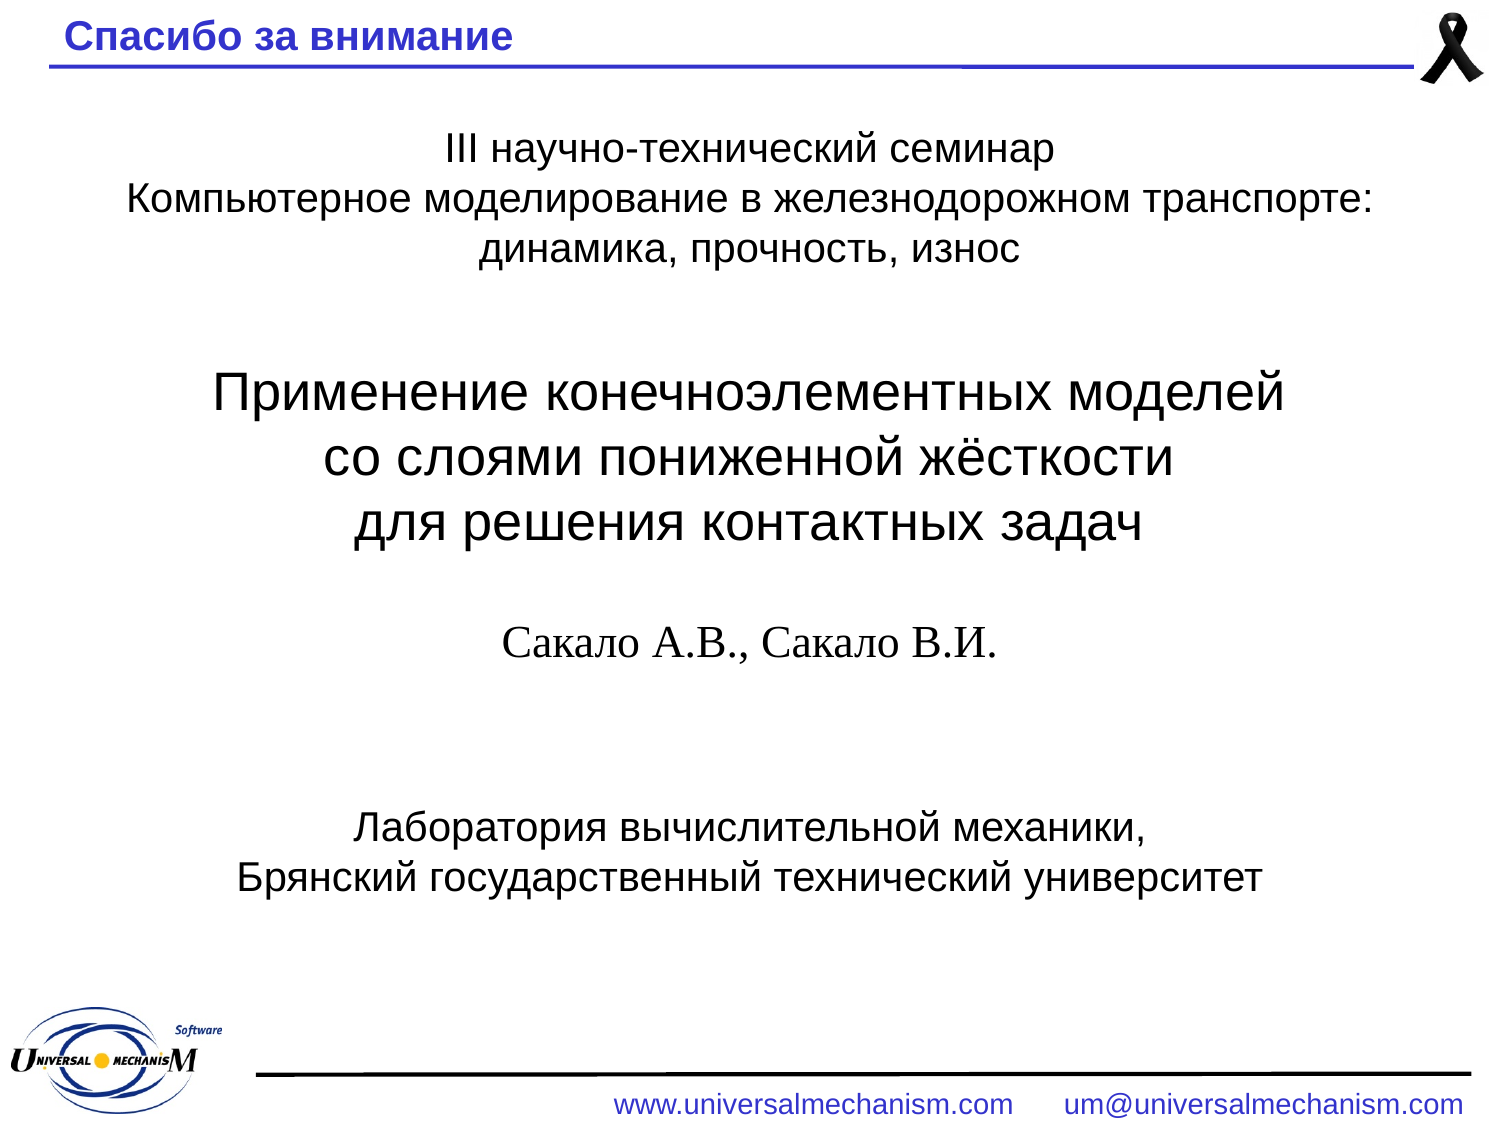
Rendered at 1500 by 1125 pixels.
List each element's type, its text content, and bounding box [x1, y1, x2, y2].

picture [1414, 10, 1489, 86]
text_box Применение конечноэлементных моделей со слоями пониженной жёсткости для решения контактных задач [53, 348, 1446, 559]
text_box III научно-технический семинар Компьютерное моделирование в железнодорожном транспорте: динамика, прочность, износ [53, 113, 1446, 279]
text_box Лаборатория вычислительной механики, Брянский государственный технический университет [53, 791, 1446, 907]
title Спасибо за внимание [47, 0, 1458, 68]
text_box Сакало А.В., Сакало В.И. [53, 604, 1446, 675]
picture [11, 1007, 222, 1114]
